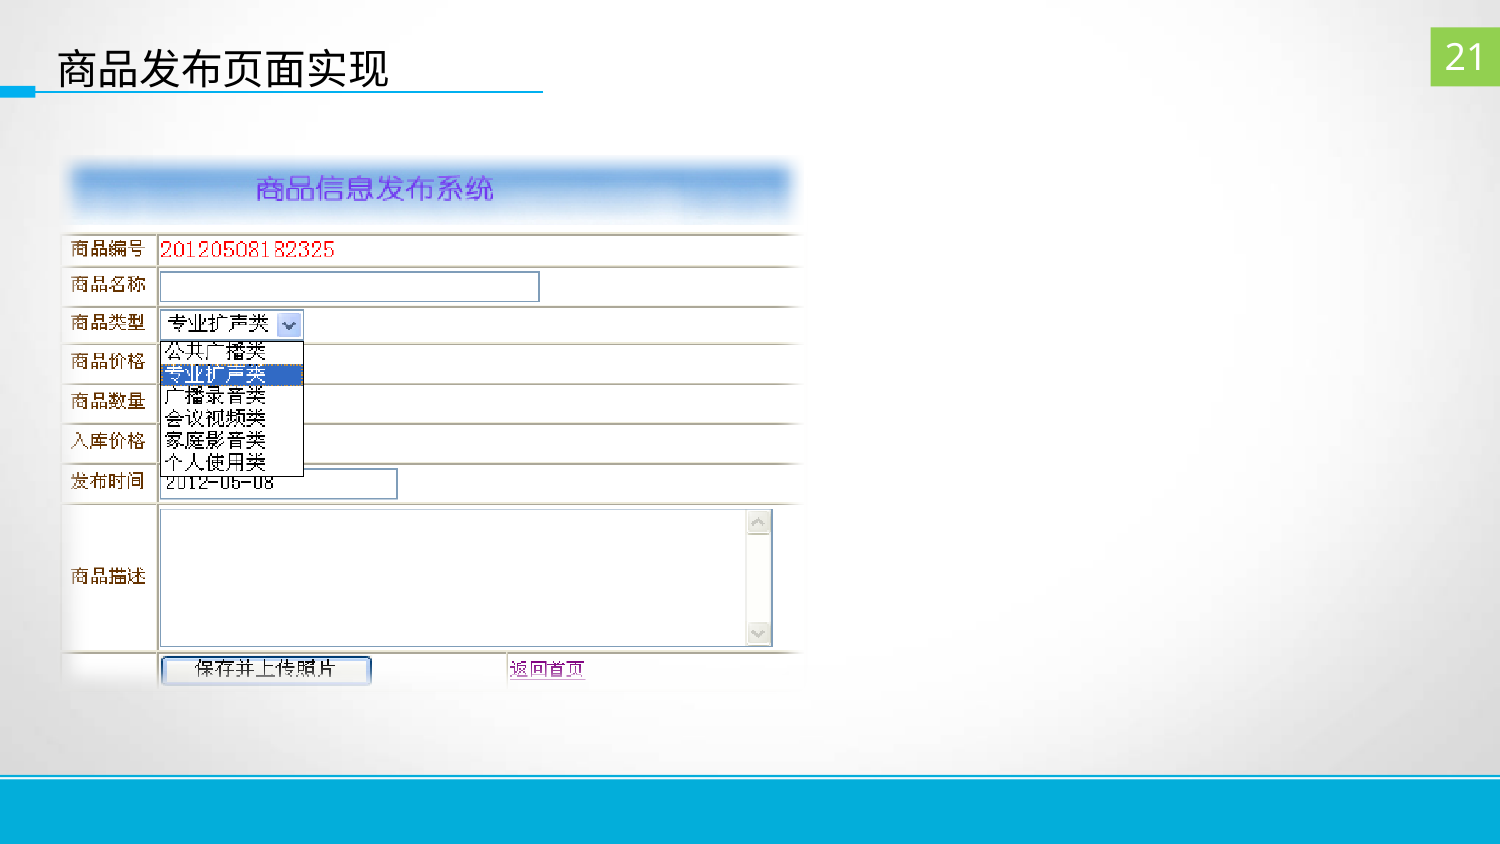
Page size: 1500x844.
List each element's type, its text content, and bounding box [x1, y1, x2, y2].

text_box 商品发布页面实现 [41, 32, 644, 101]
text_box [1426, 25, 1500, 87]
text_box [0, 85, 36, 98]
picture [0, 0, 1500, 774]
